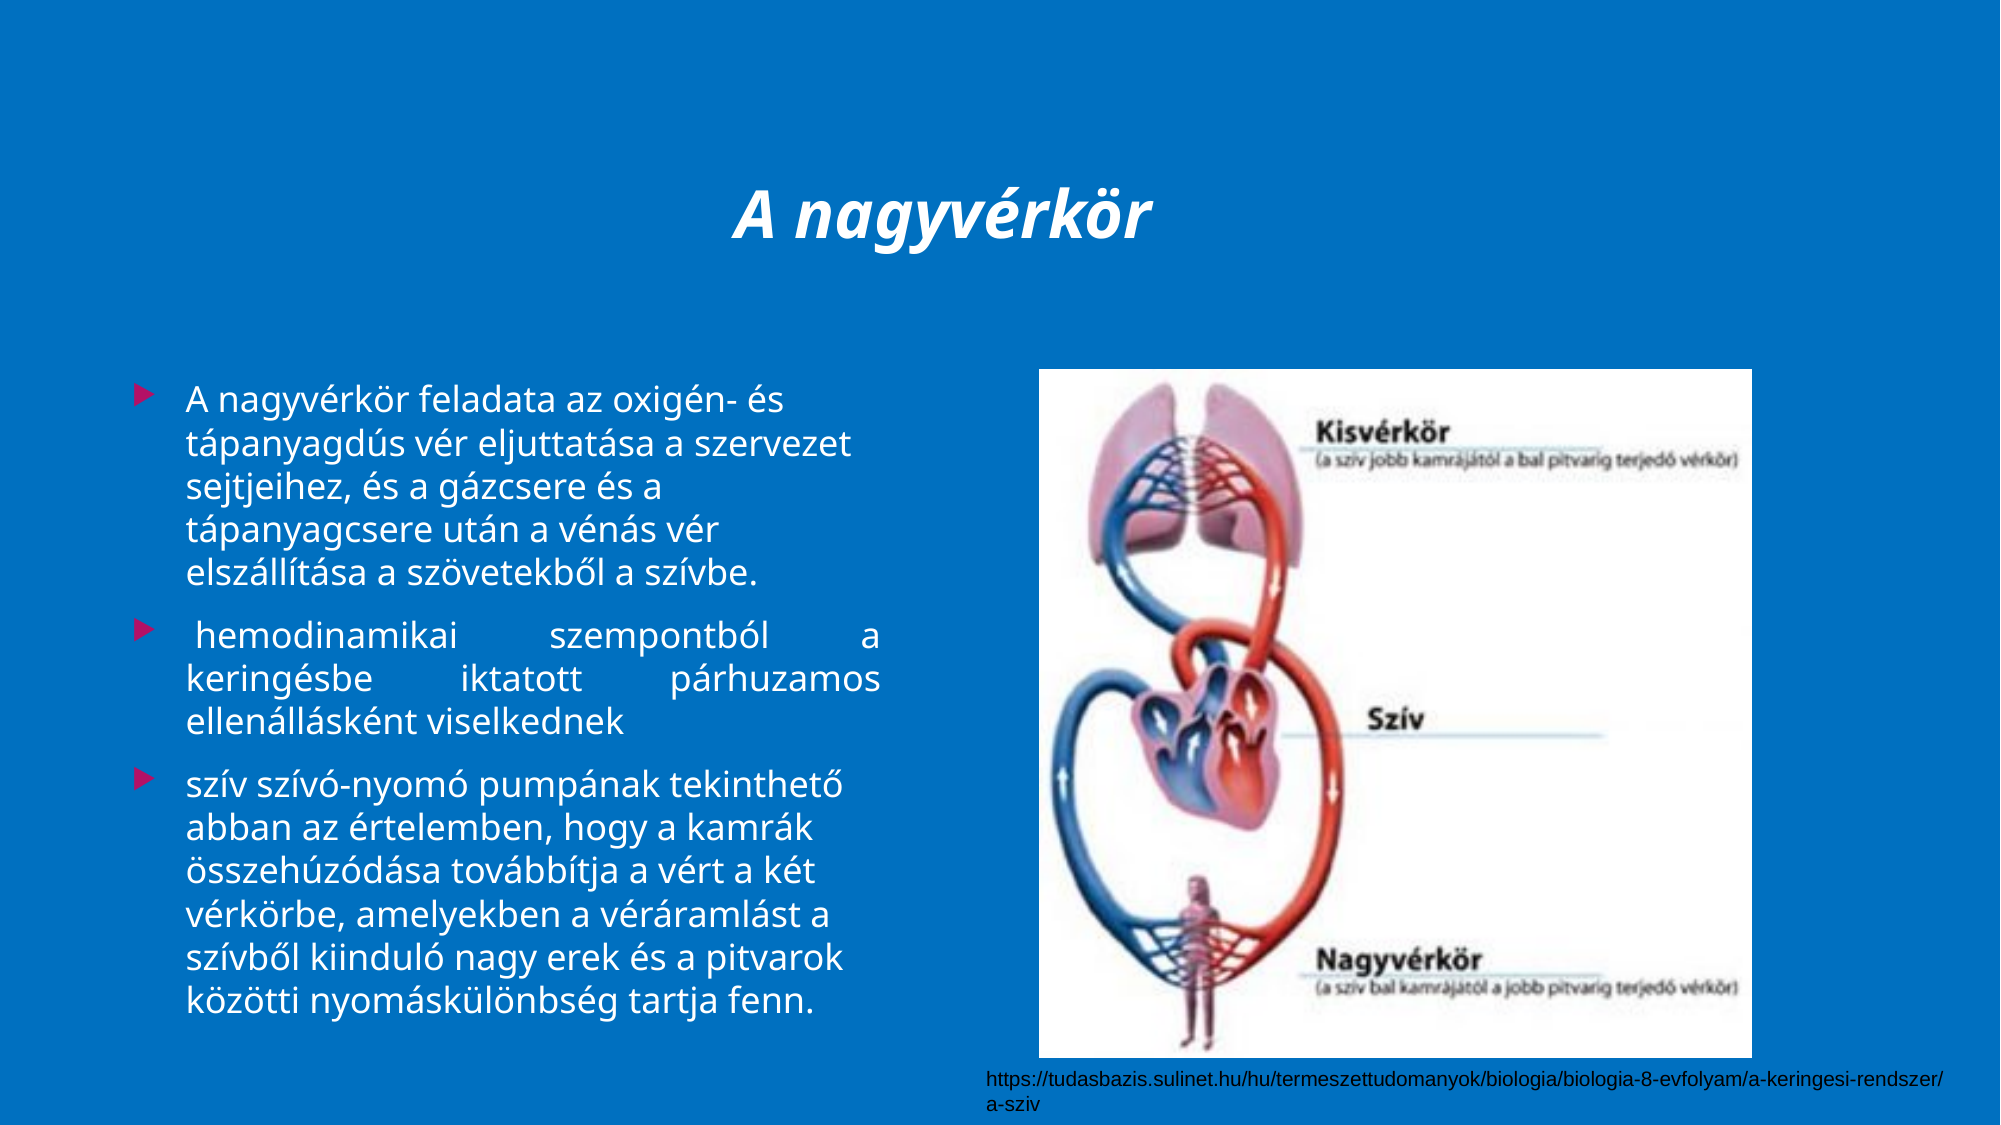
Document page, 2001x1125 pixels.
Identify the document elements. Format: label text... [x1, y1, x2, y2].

title A nagyvérkör [720, 171, 2000, 253]
text_box https://tudasbazis.sulinet.hu/hu/termeszettudomanyok/biologia/biologia-8-evfolyam/a-keringesi-rendszer/a-sziv [971, 1057, 1972, 1123]
picture [1039, 369, 1752, 1059]
list A nagyvérkör feladata az oxigén- és tápanyagdús vér eljuttatása a szervezet sejtjeihez, és a gázcsere és a tápanyagcsere után a vénás vér elszállítása a szövetekből a szívbe. hemodinamikai szempontból a keringésbe iktatott párhuzamos ellenállásként viselkednek szív szívó-nyomó pumpának tekinthető abban az értelemben, hogy a kamrák összehúzódása továbbítja a vért a két vérkörbe, amelyekben a véráramlást a szívből kiinduló nagy erek és a pitvarok közötti nyomáskülönbség tartja fenn. [116, 369, 897, 1035]
